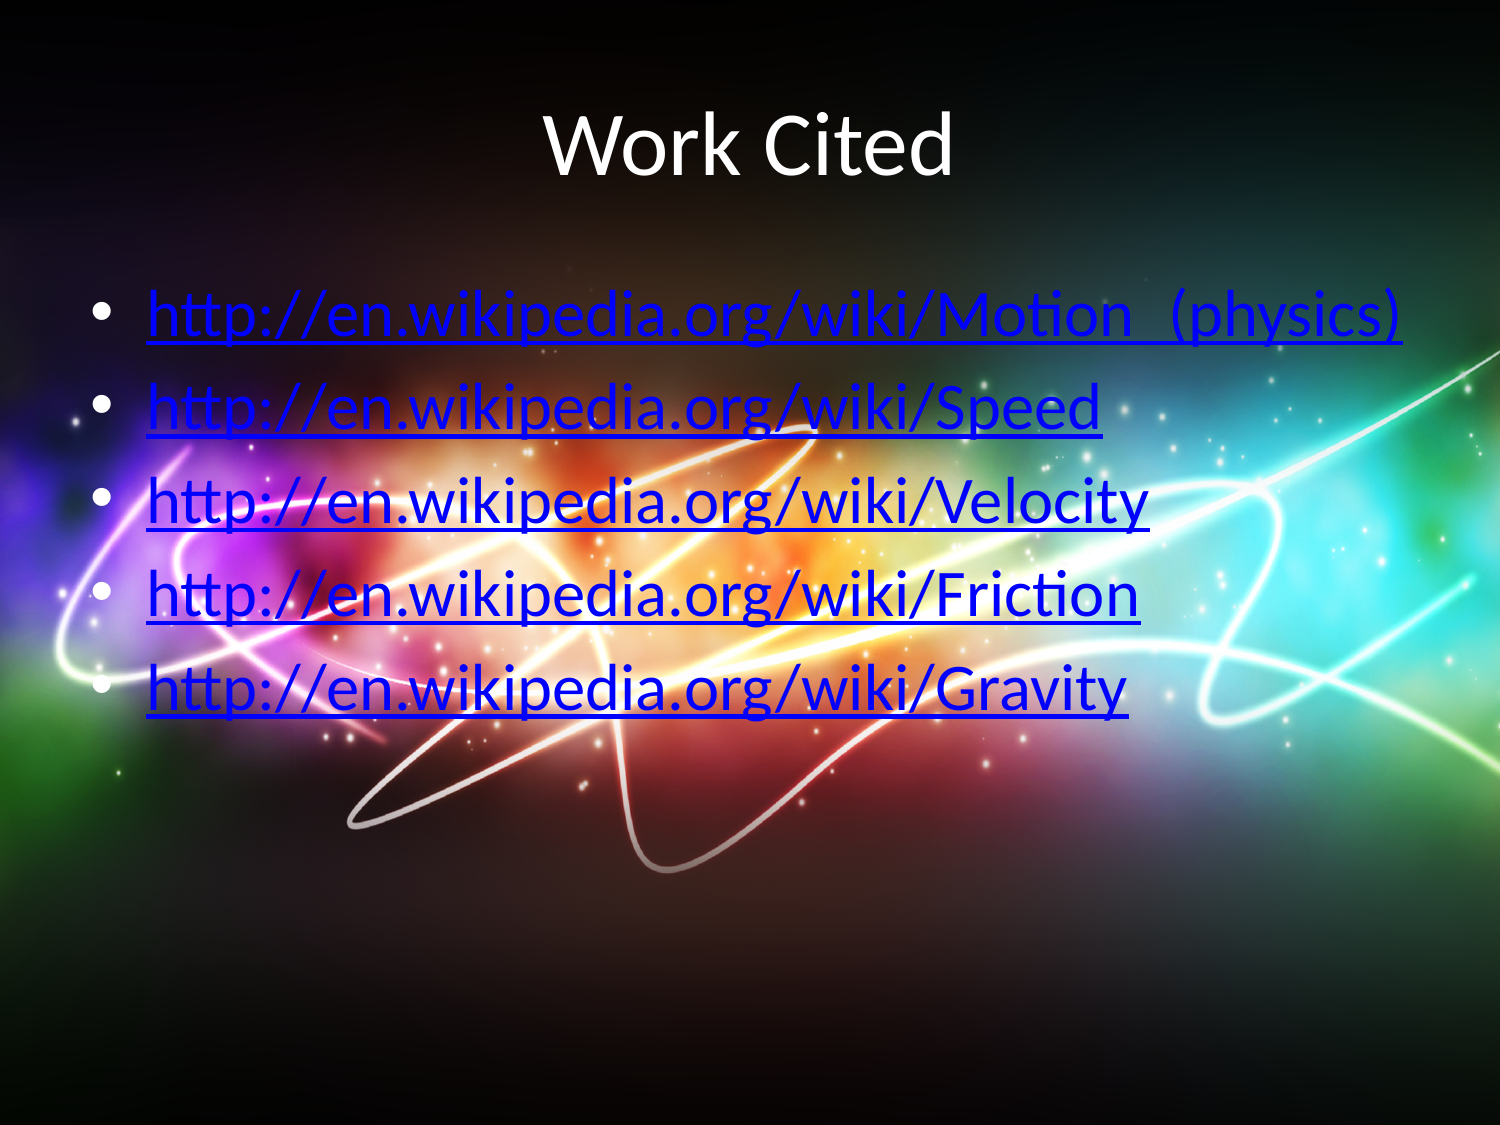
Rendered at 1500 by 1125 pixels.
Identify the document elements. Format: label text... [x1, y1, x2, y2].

title Work Cited [75, 45, 1425, 233]
list http://en.wikipedia.org/wiki/Motion_(physics) http://en.wikipedia.org/wiki/Speed http://en.wikipedia.org/wiki/Velocity http://en.wikipedia.org/wiki/Friction http://en.wikipedia.org/wiki/Gravity [75, 262, 1425, 1005]
picture [0, 0, 1500, 1125]
